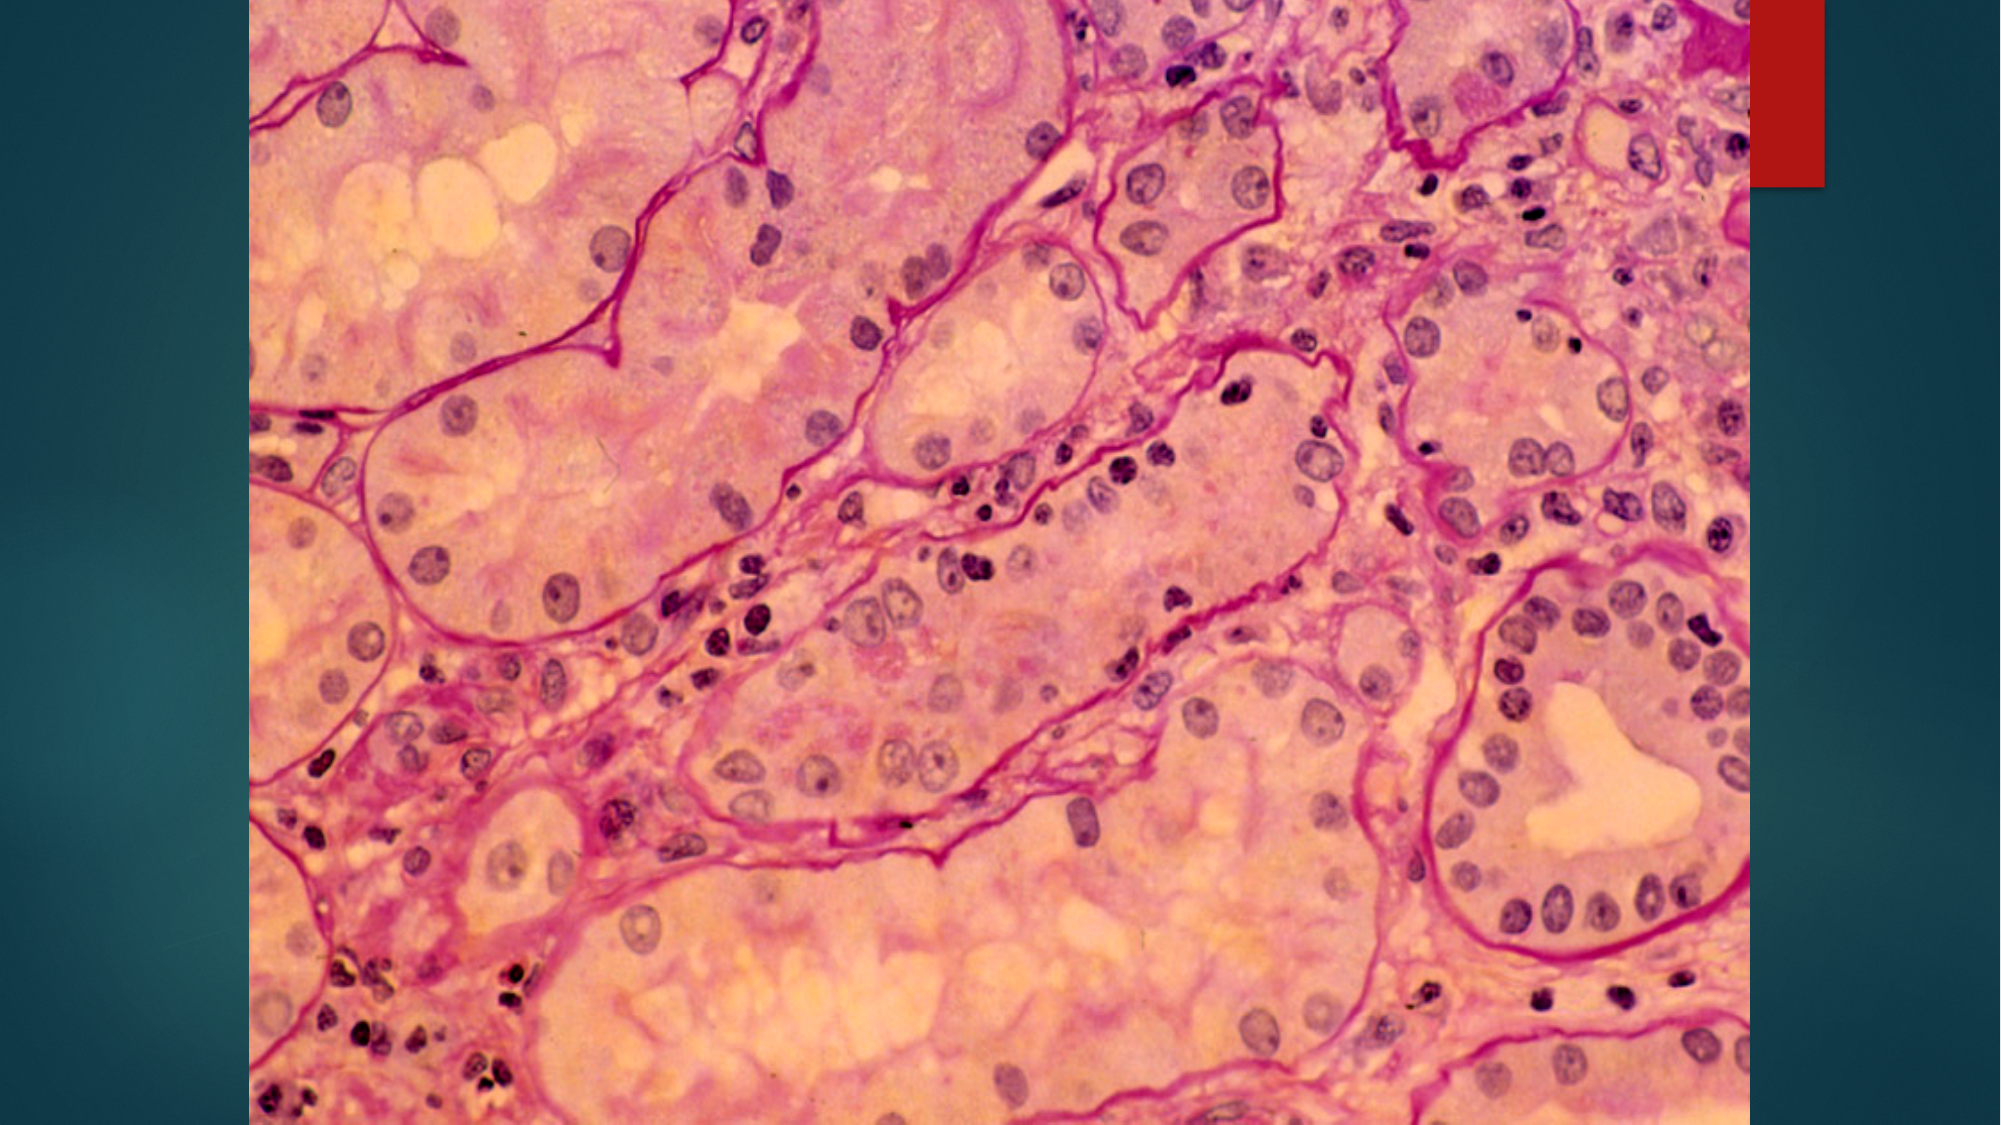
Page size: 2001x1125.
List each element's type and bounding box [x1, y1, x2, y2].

picture [0, 0, 1751, 1125]
